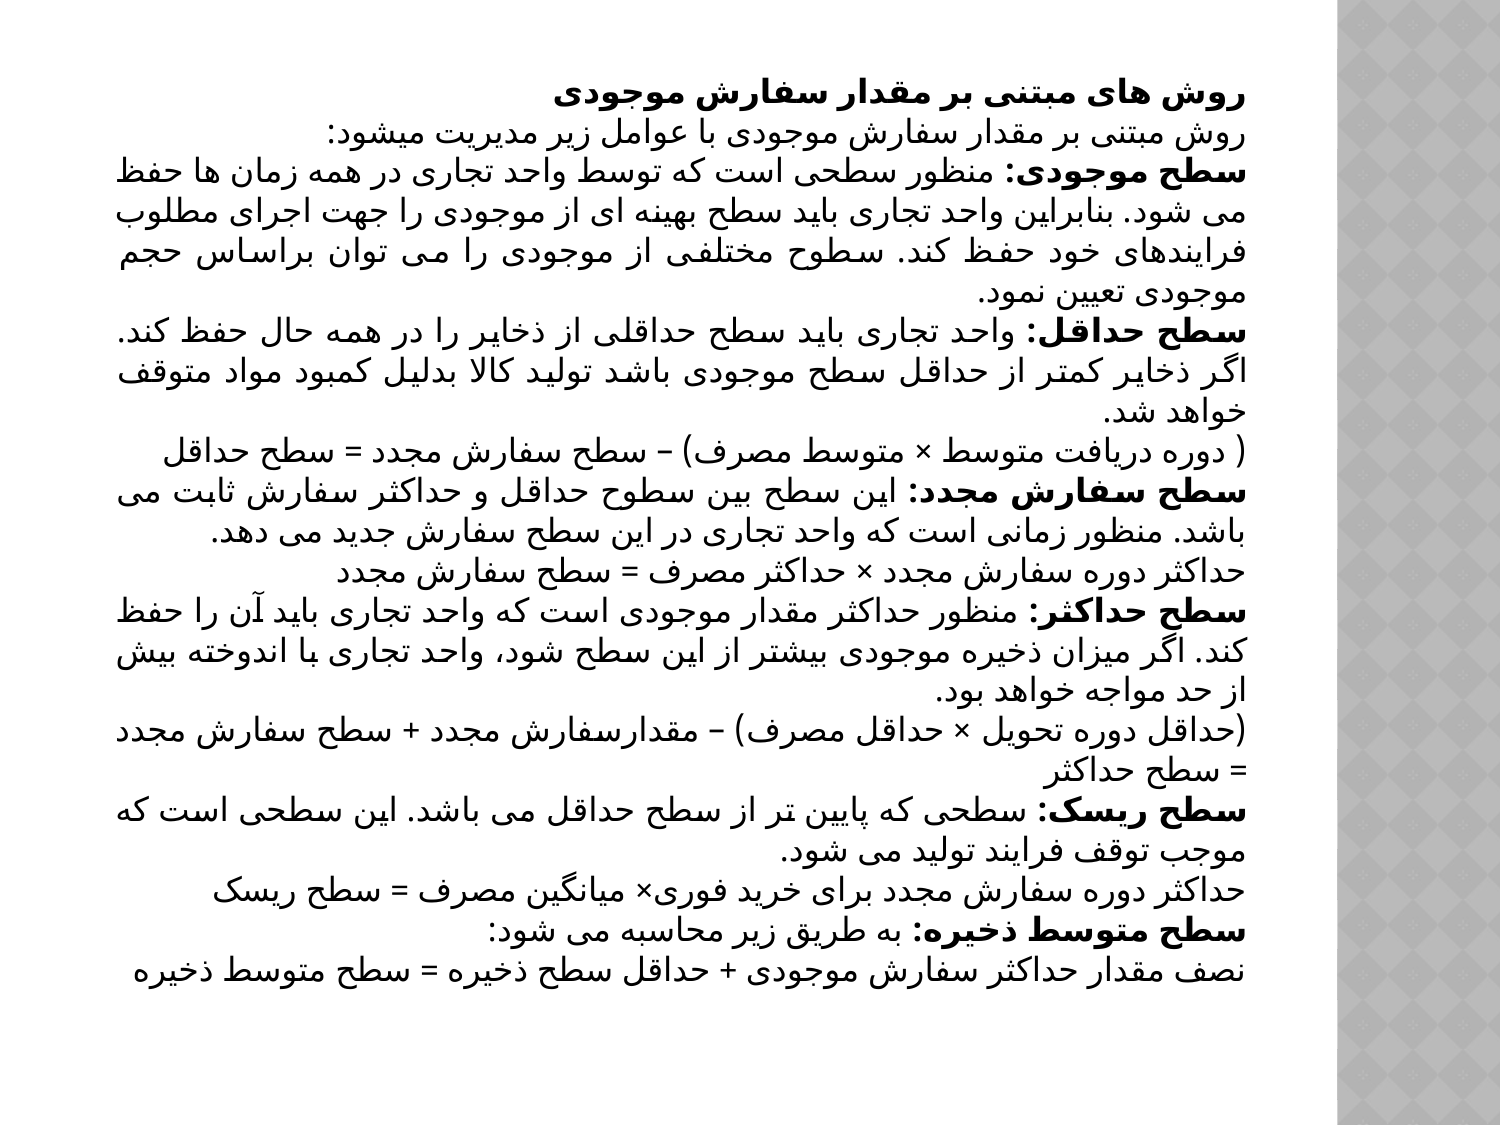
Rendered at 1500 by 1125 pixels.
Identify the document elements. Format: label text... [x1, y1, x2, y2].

text_box روش های مبتنی بر مقدار سفارش موجودی روش مبتنی بر مقدار سفارش موجودی با عوامل زیر مدیریت می­شود: سطح موجودی: منظور سطحی است که توسط واحد تجاری در همه زمان ها حفظ می شود. بنابراین واحد تجاری باید سطح بهینه ای از موجودی را جهت اجرای مطلوب فرایندهای خود حفظ کند. سطوح مختلفی از موجودی را می توان براساس حجم موجودی تعیین نمود. سطح حداقل: واحد تجاری باید سطح حداقلی از ذخایر را در همه حال حفظ کند. اگر ذخایر کمتر از حداقل سطح موجودی باشد تولید کالا بدلیل کمبود مواد متوقف خواهد شد. ( دوره دریافت متوسط × متوسط مصرف) – سطح سفارش مجدد = سطح حداقل سطح سفارش مجدد: این سطح بین سطوح حداقل و حداکثر سفارش ثابت می باشد. منظور زمانی است که واحد تجاری در این سطح سفارش جدید می دهد. حداکثر دوره سفارش مجدد × حداکثر مصرف = سطح سفارش مجدد سطح حداکثر: منظور حداکثر مقدار موجودی است که واحد تجاری باید آن را حفظ کند. اگر میزان ذخیره موجودی بیشتر از این سطح شود، واحد تجاری با اندوخته بیش از حد مواجه خواهد بود. (حداقل دوره تحویل × حداقل مصرف) – مقدارسفارش مجدد + سطح سفارش مجدد = سطح حداکثر سطح ریسک: سطحی که پایین تر از سطح حداقل می باشد. این سطحی است که موجب توقف فرایند تولید می شود. حداکثر دوره سفارش مجدد برای خرید فوری× میانگین مصرف = سطح ریسک سطح متوسط ذخیره: به طریق زیر محاسبه می شود: نصف مقدار حداکثر سفارش موجودی + حداقل سطح ذخیره = سطح متوسط ذخیره [99, 62, 1263, 996]
